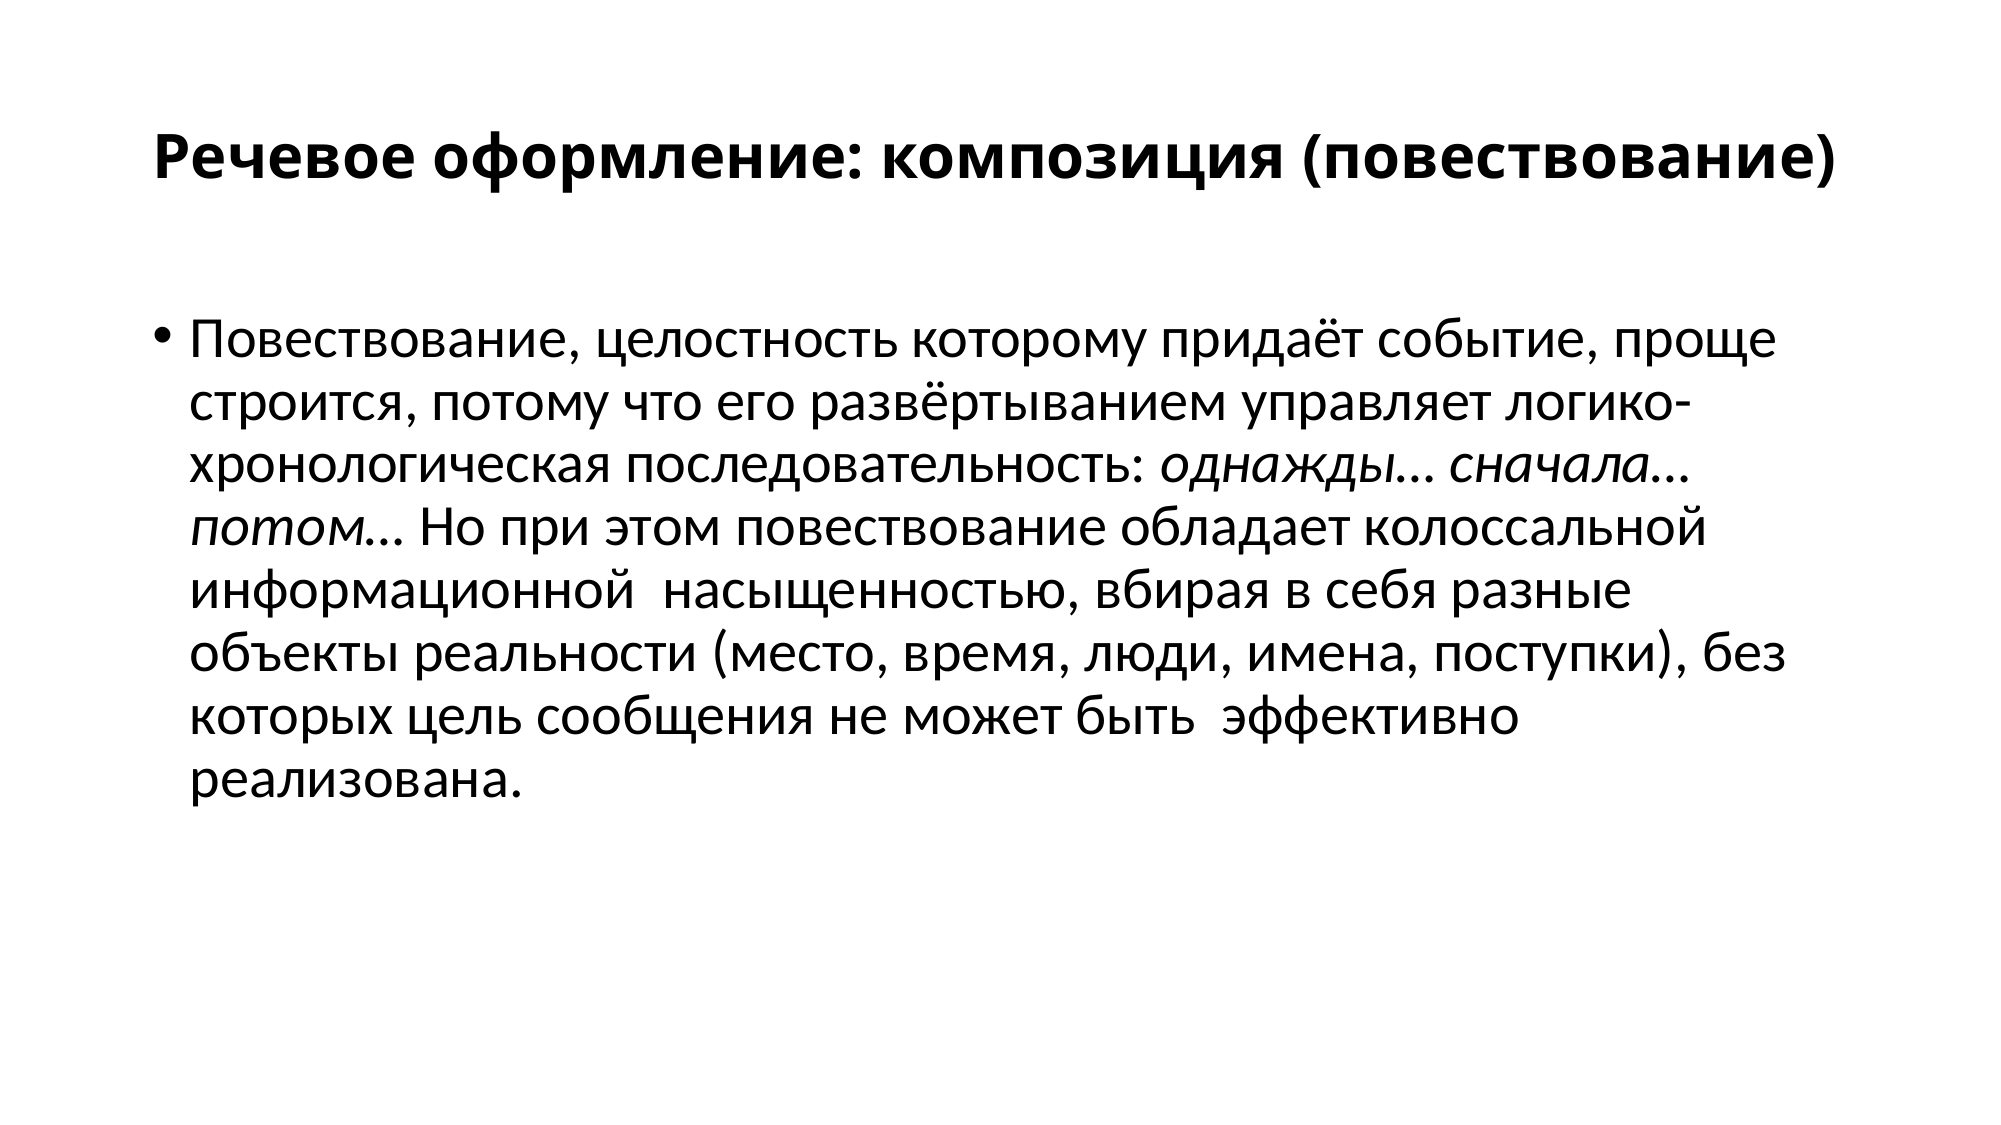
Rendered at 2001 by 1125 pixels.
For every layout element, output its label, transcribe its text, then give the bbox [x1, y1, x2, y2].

title Речевое оформление: композиция (повествование) [137, 59, 1863, 278]
list Повествование, целостность которому придаёт событие, проще строится, потому что его развёртыванием управляет логико-хронологическая последовательность: однажды… сначала… потом… Но при этом повествование обладает колоссальной информационной насыщенностью, вбирая в себя разные объекты реальности (место, время, люди, имена, поступки), без которых цель сообщения не может быть эффективно реализована. [137, 299, 1863, 1014]
